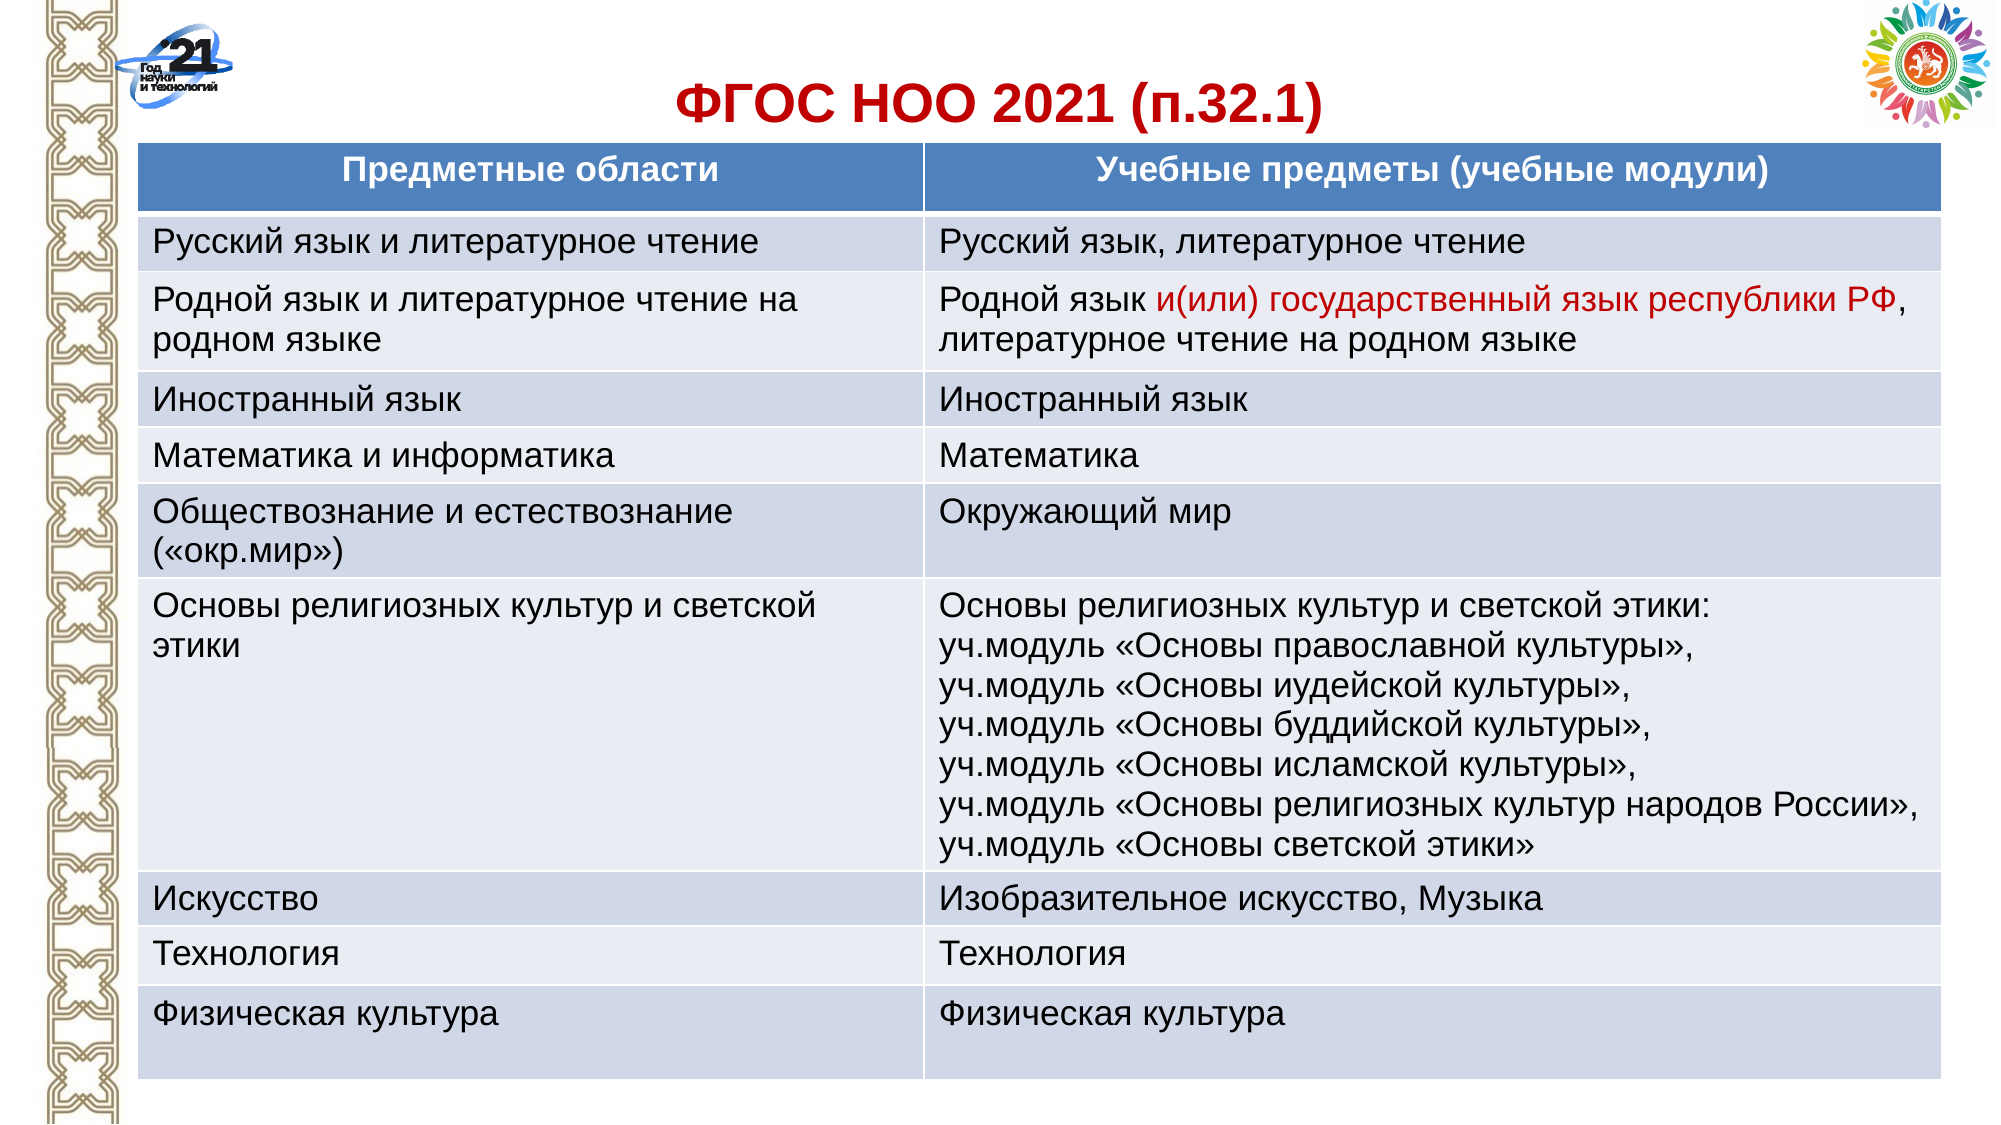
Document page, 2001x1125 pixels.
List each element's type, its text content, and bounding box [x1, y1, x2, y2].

table_cell Родной язык и(или) государственный язык республики РФ, литературное чтение на родном языке [925, 272, 1941, 370]
table_cell Обществознание и естествознание («окр.мир») [138, 484, 923, 577]
table_cell Математика и информатика [138, 428, 923, 482]
table_cell Иностранный язык [138, 372, 923, 426]
table_cell Технология [138, 927, 923, 984]
title ФГОС НОО 2021 (п.32.1) [238, 59, 1863, 141]
table_cell Физическая культура [925, 986, 1941, 1079]
table_header Предметные области [138, 143, 923, 211]
table_cell Русский язык, литературное чтение [925, 217, 1941, 271]
table_cell Родной язык и литературное чтение на родном языке [138, 272, 923, 370]
table_cell Русский язык и литературное чтение [138, 217, 923, 271]
table_cell Изобразительное искусство, Музыка [925, 872, 1941, 925]
table_cell Основы религиозных культур и светской этики [138, 579, 923, 870]
table_cell Иностранный язык [925, 372, 1941, 426]
table_cell Основы религиозных культур и светской этики: уч.модуль «Основы православной культуры», уч.модуль «Основы иудейской культуры», уч.модуль «Основы буддийской культуры», уч.модуль «Основы исламской культуры», уч.модуль «Основы религиозных культур народов России», уч.модуль «Основы светской этики» [925, 579, 1941, 870]
table_cell Физическая культура [138, 986, 923, 1079]
table_cell Искусство [138, 872, 923, 925]
table_cell Технология [925, 927, 1941, 984]
table_cell Математика [925, 428, 1941, 482]
picture [0, 0, 2001, 1125]
table_cell Окружающий мир [925, 484, 1941, 577]
table_header Учебные предметы (учебные модули) [925, 143, 1941, 211]
